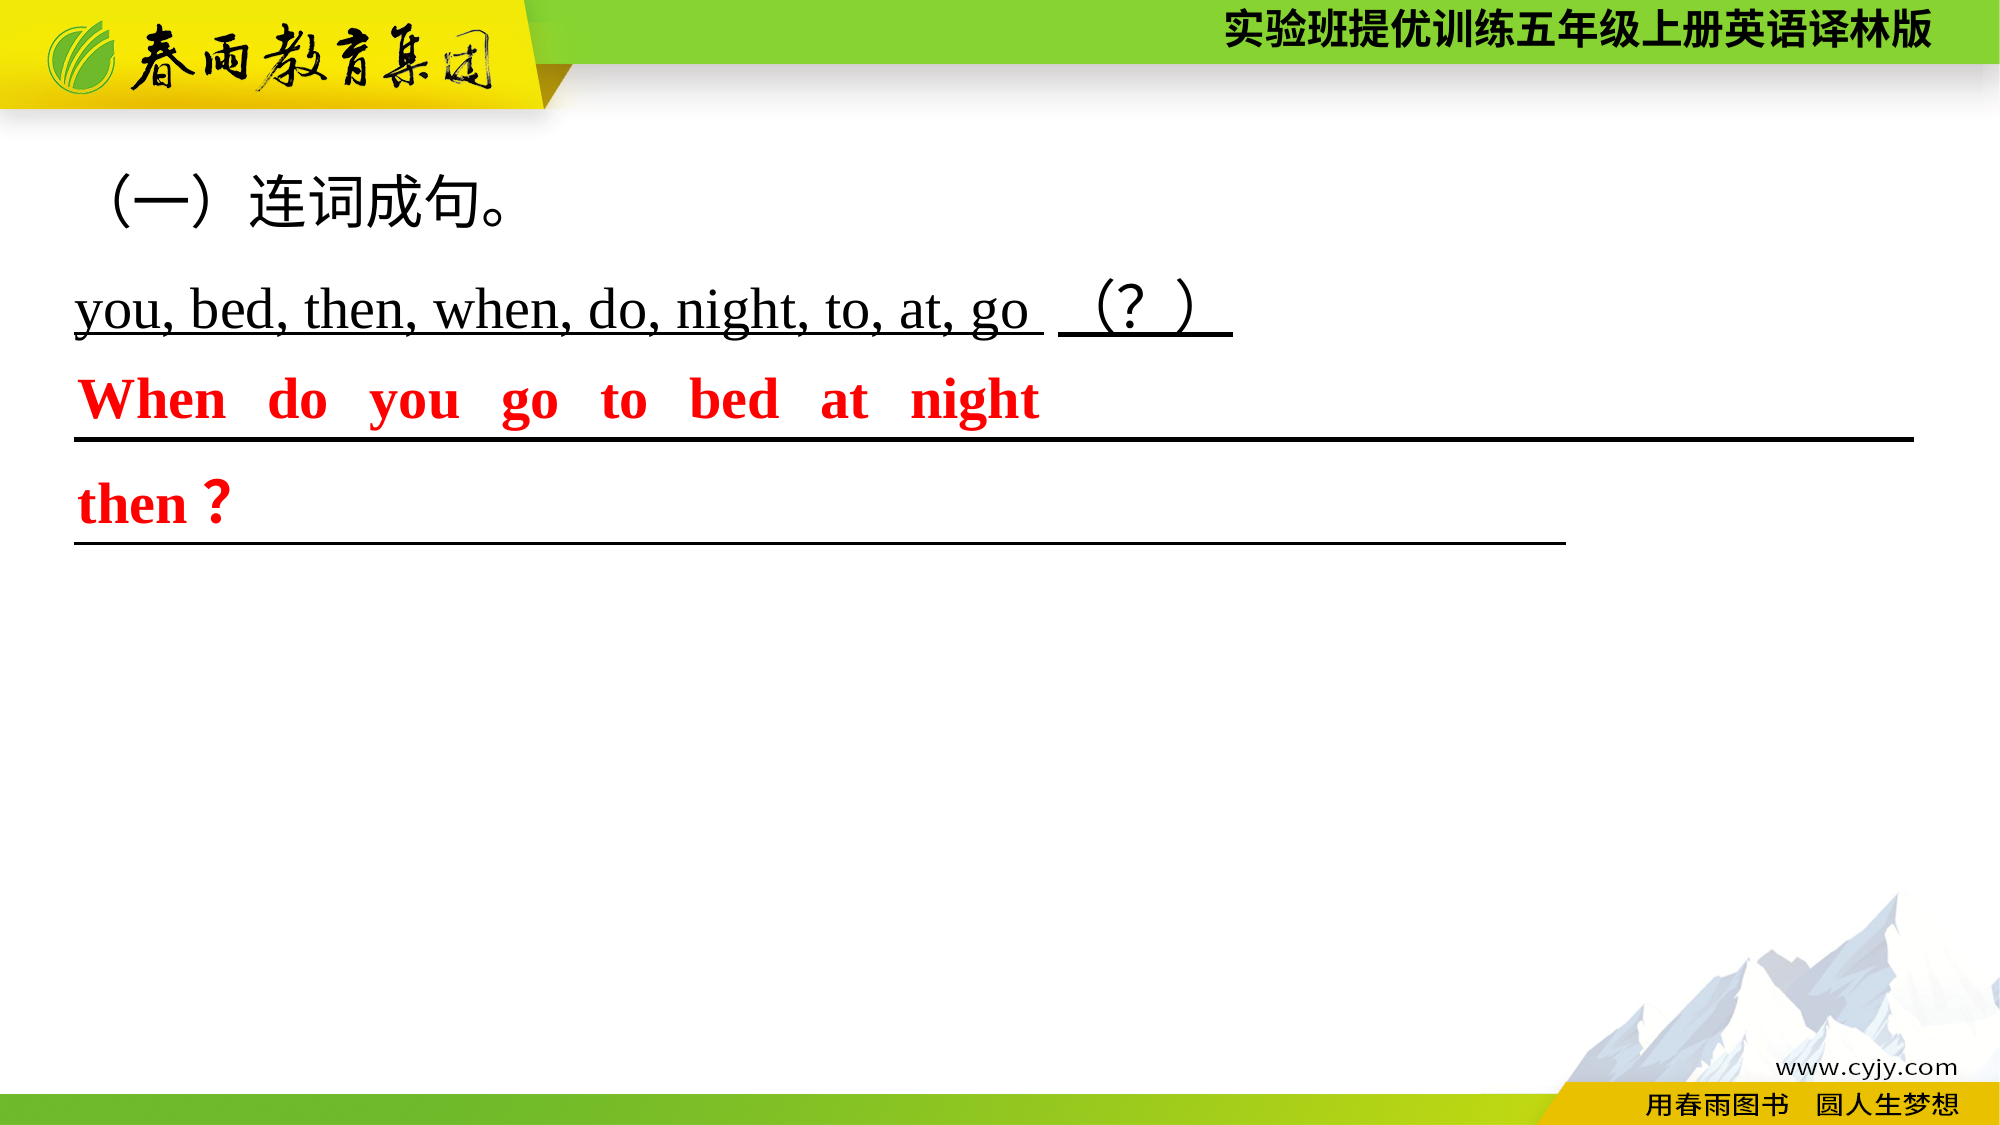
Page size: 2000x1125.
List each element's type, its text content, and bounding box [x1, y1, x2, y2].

picture [0, 0, 2000, 1125]
list （一）连词成句。 you, bed, then, when, do, night, to, at, go （？） ___________________________________________________ [59, 122, 1944, 443]
text_box When do you go to bed at night then？ [63, 318, 1056, 438]
